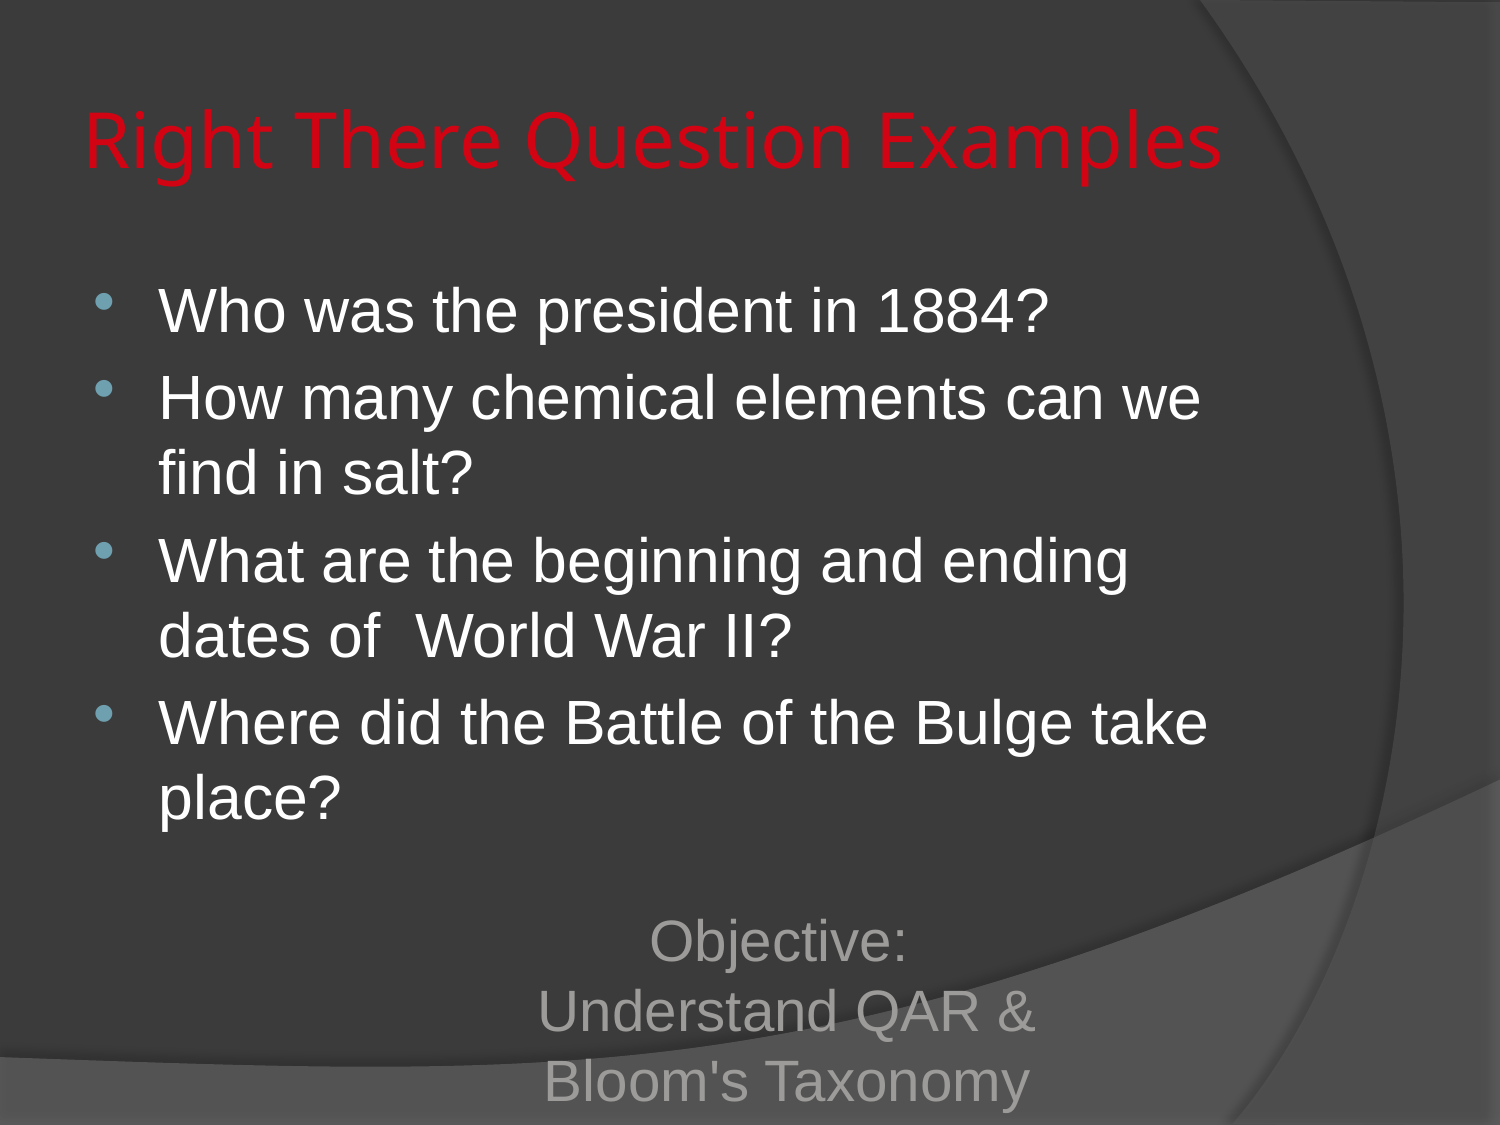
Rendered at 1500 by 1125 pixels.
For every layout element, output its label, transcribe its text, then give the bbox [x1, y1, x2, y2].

list Who was the president in 1884? How many chemical elements can we find in salt? What are the beginning and ending dates of World War II? Where did the Battle of the Bulge take place? [75, 262, 1300, 1005]
footer Objective: Understand QAR & Bloom's Taxonomy [512, 913, 1063, 1114]
title Right There Question Examples [75, 45, 1300, 233]
